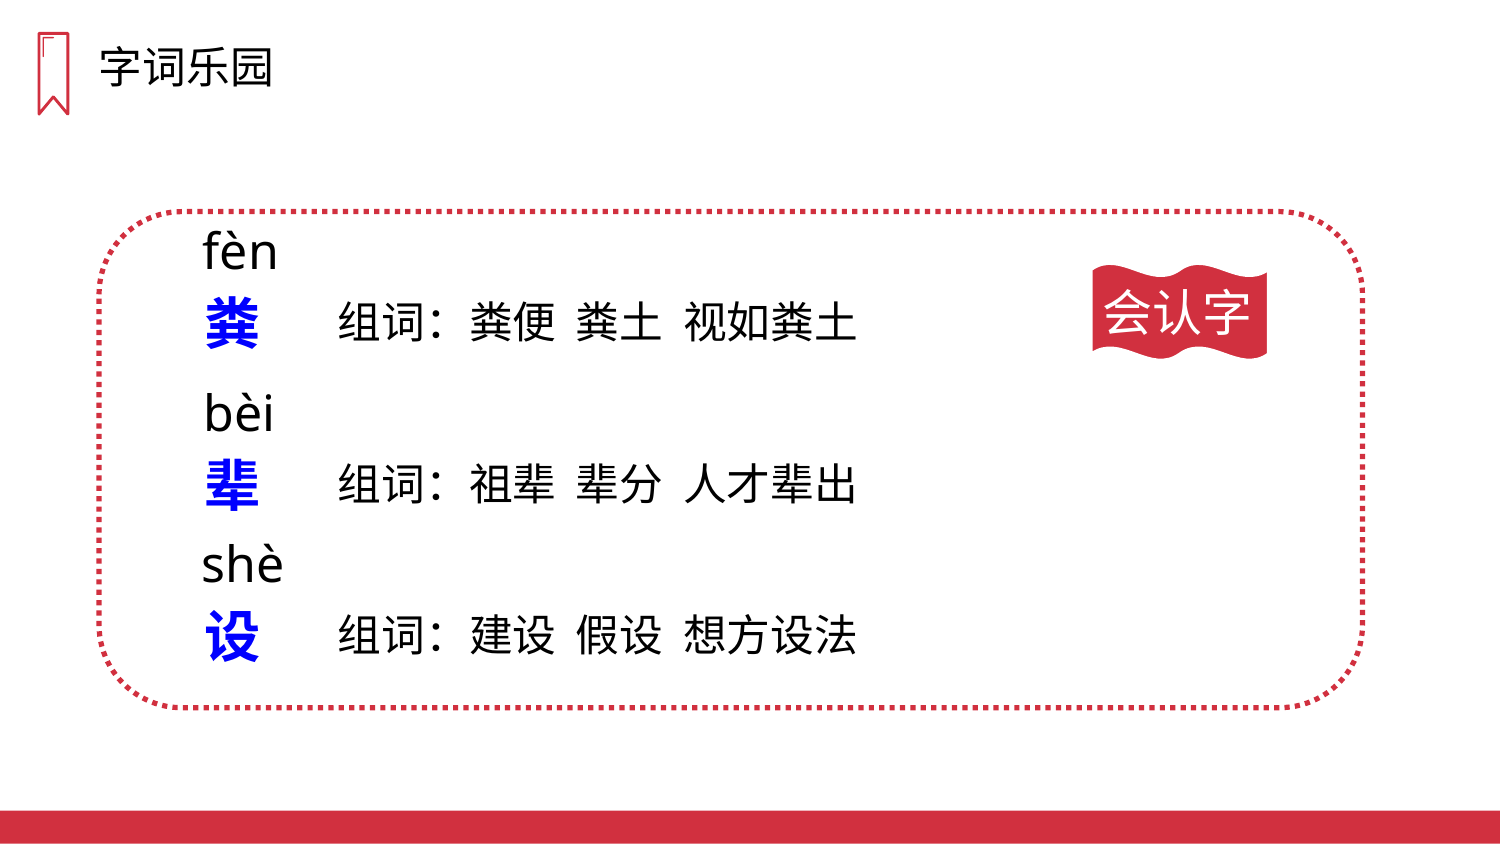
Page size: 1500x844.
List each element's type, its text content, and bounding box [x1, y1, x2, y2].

text_box [0, 810, 1500, 844]
text_box 组词：粪便 粪土 视如粪土 [326, 288, 1142, 353]
text_box 组词：祖辈 辈分 人才辈出 [326, 451, 1142, 515]
text_box 组词：建设 假设 想方设法 [326, 601, 1142, 666]
text_box fèn [191, 214, 291, 286]
text_box bèi [192, 376, 288, 448]
text_box shè [190, 526, 297, 599]
text_box 会认字 [1089, 261, 1270, 362]
text_box 粪 [193, 282, 300, 362]
text_box 设 [193, 595, 300, 675]
text_box [98, 210, 1364, 709]
text_box 辈 [193, 444, 300, 524]
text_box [37, 31, 290, 116]
